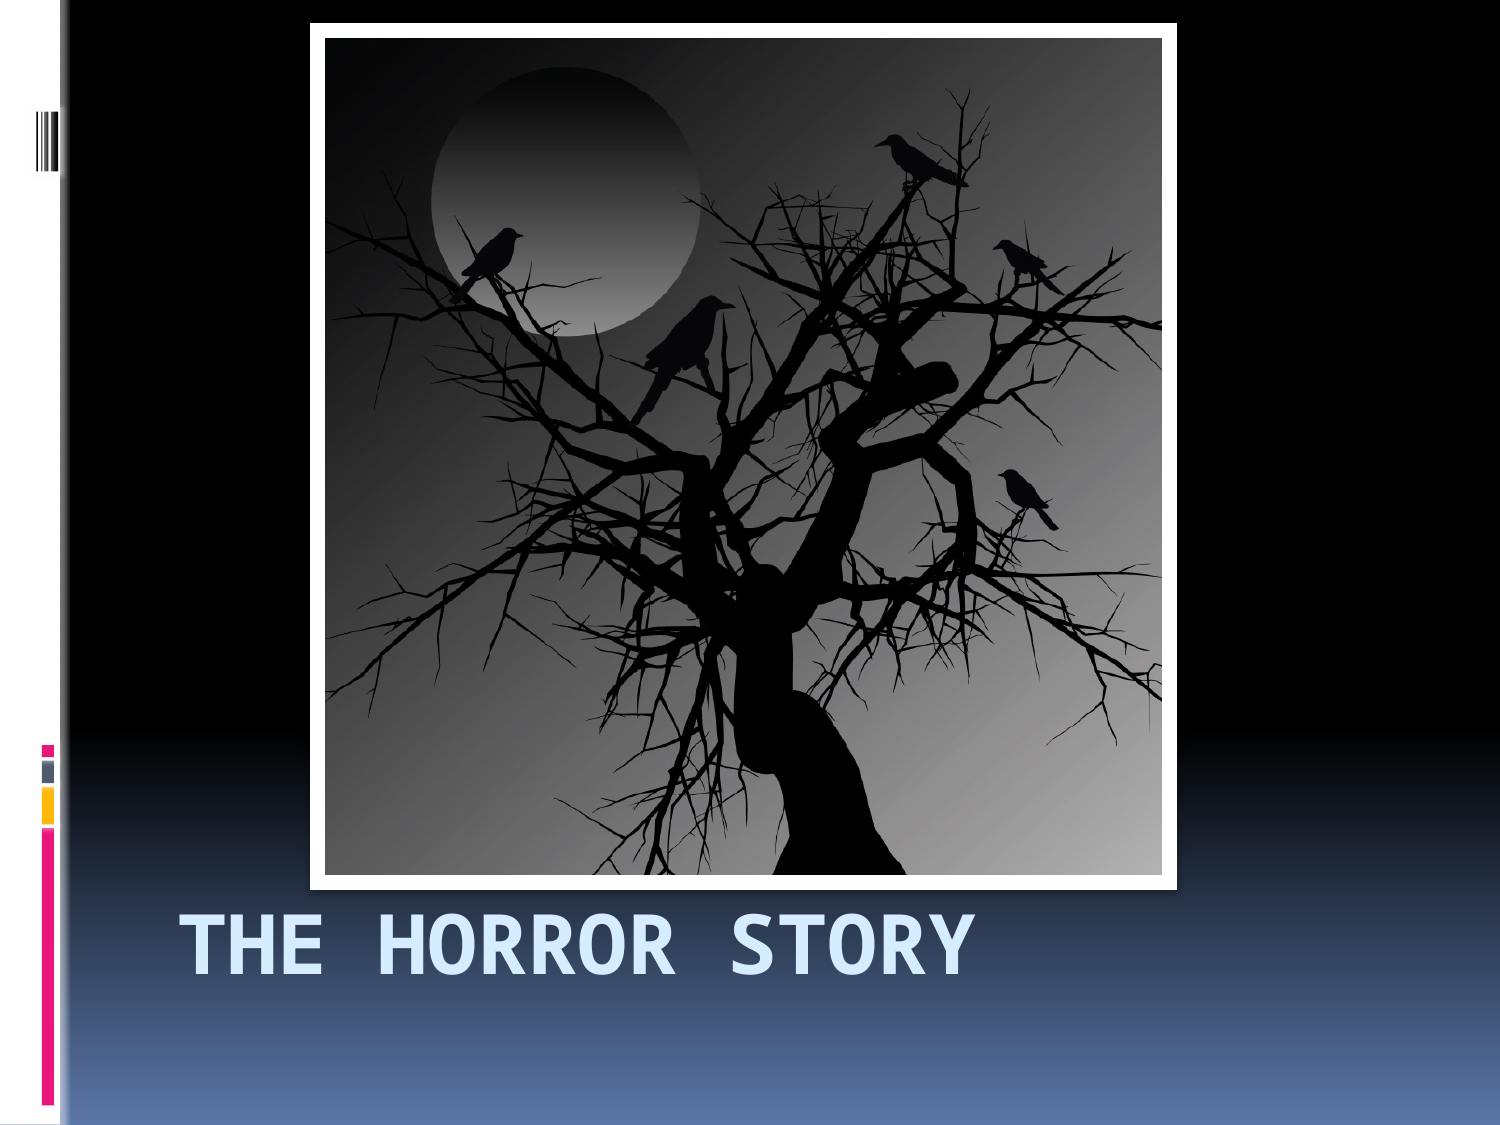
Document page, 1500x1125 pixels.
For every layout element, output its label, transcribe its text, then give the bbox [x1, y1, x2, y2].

title The Horror Story [162, 883, 1438, 1125]
picture [324, 36, 1163, 876]
